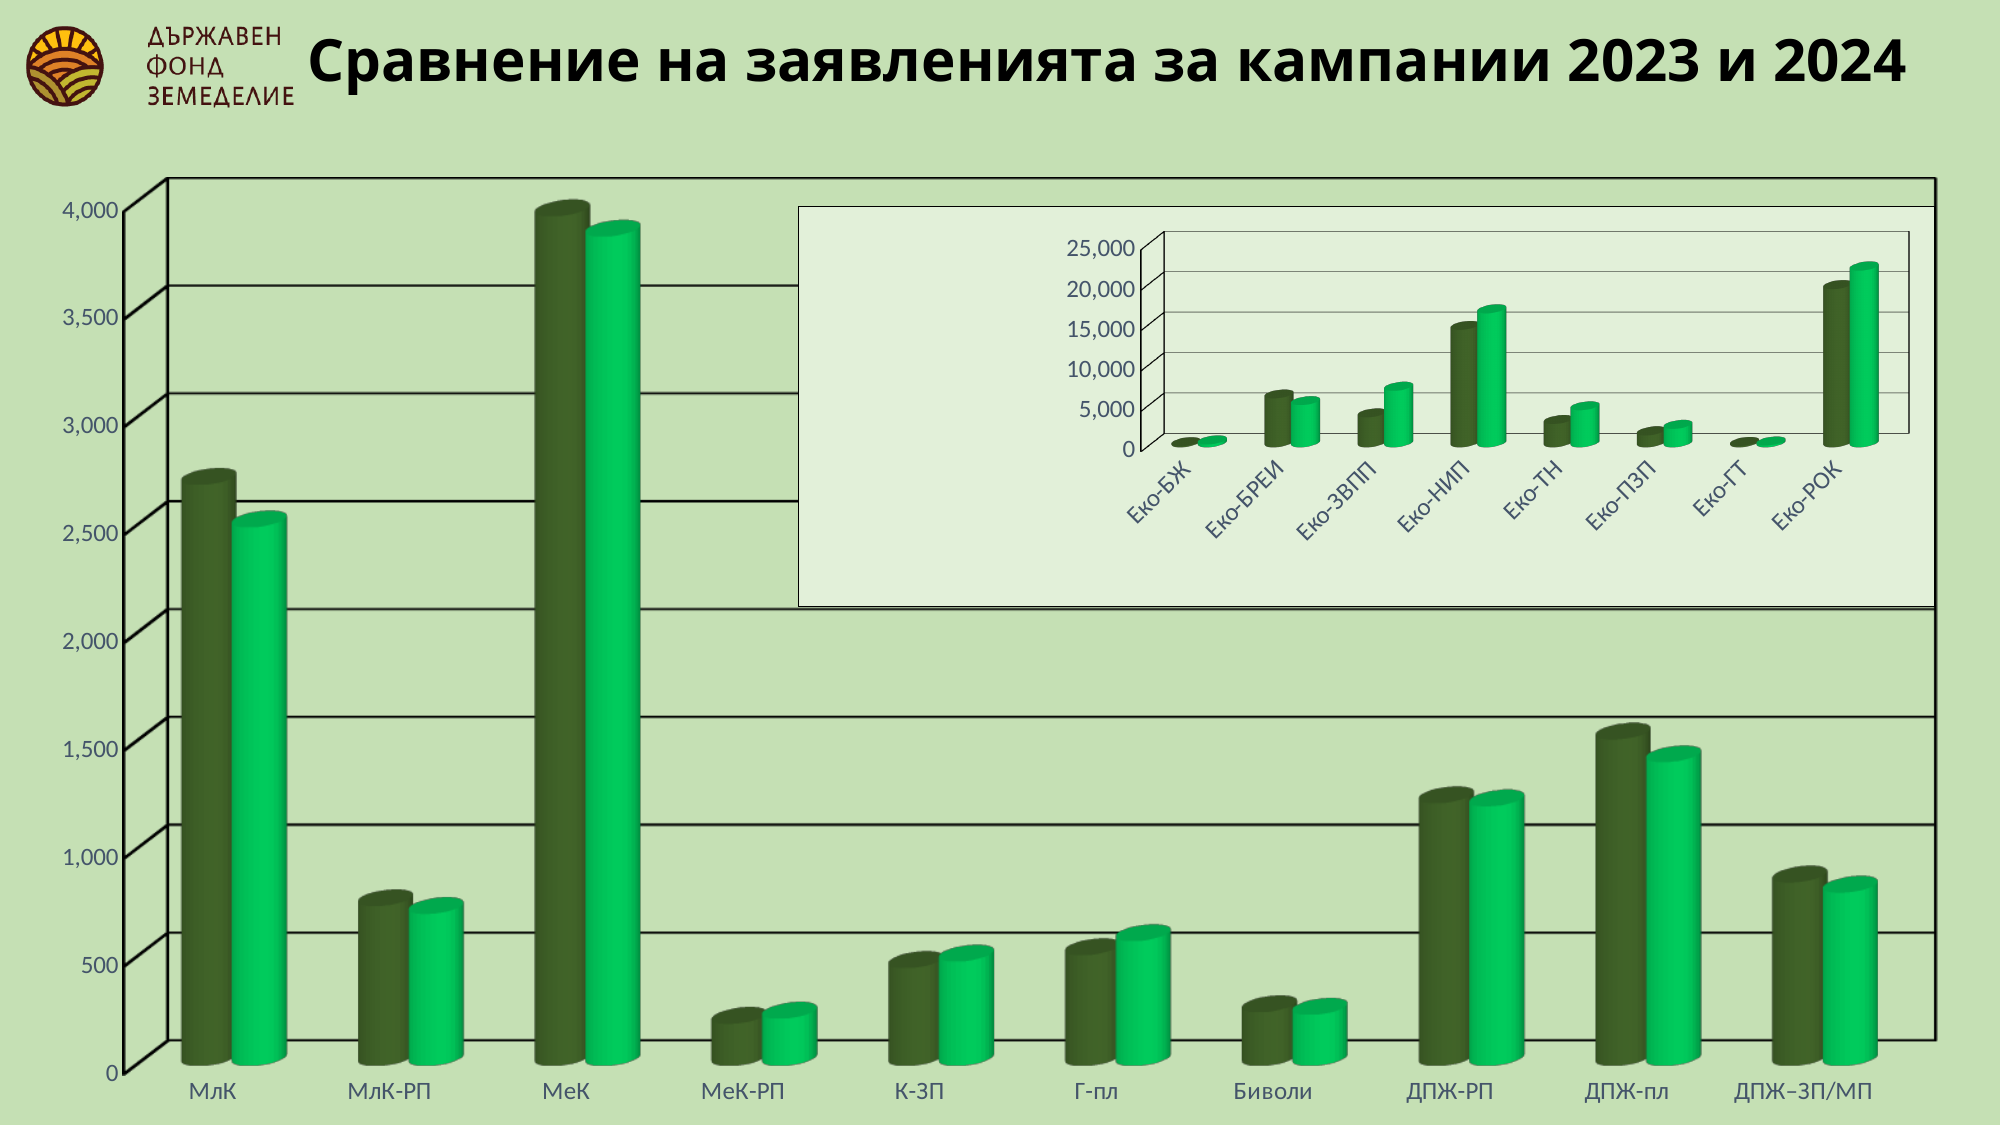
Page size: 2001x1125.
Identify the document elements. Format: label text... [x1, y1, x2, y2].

picture [0, 0, 319, 133]
title Сравнение на заявленията за кампании 2023 и 2024 [319, 0, 1973, 130]
chart [0, 157, 2000, 1125]
